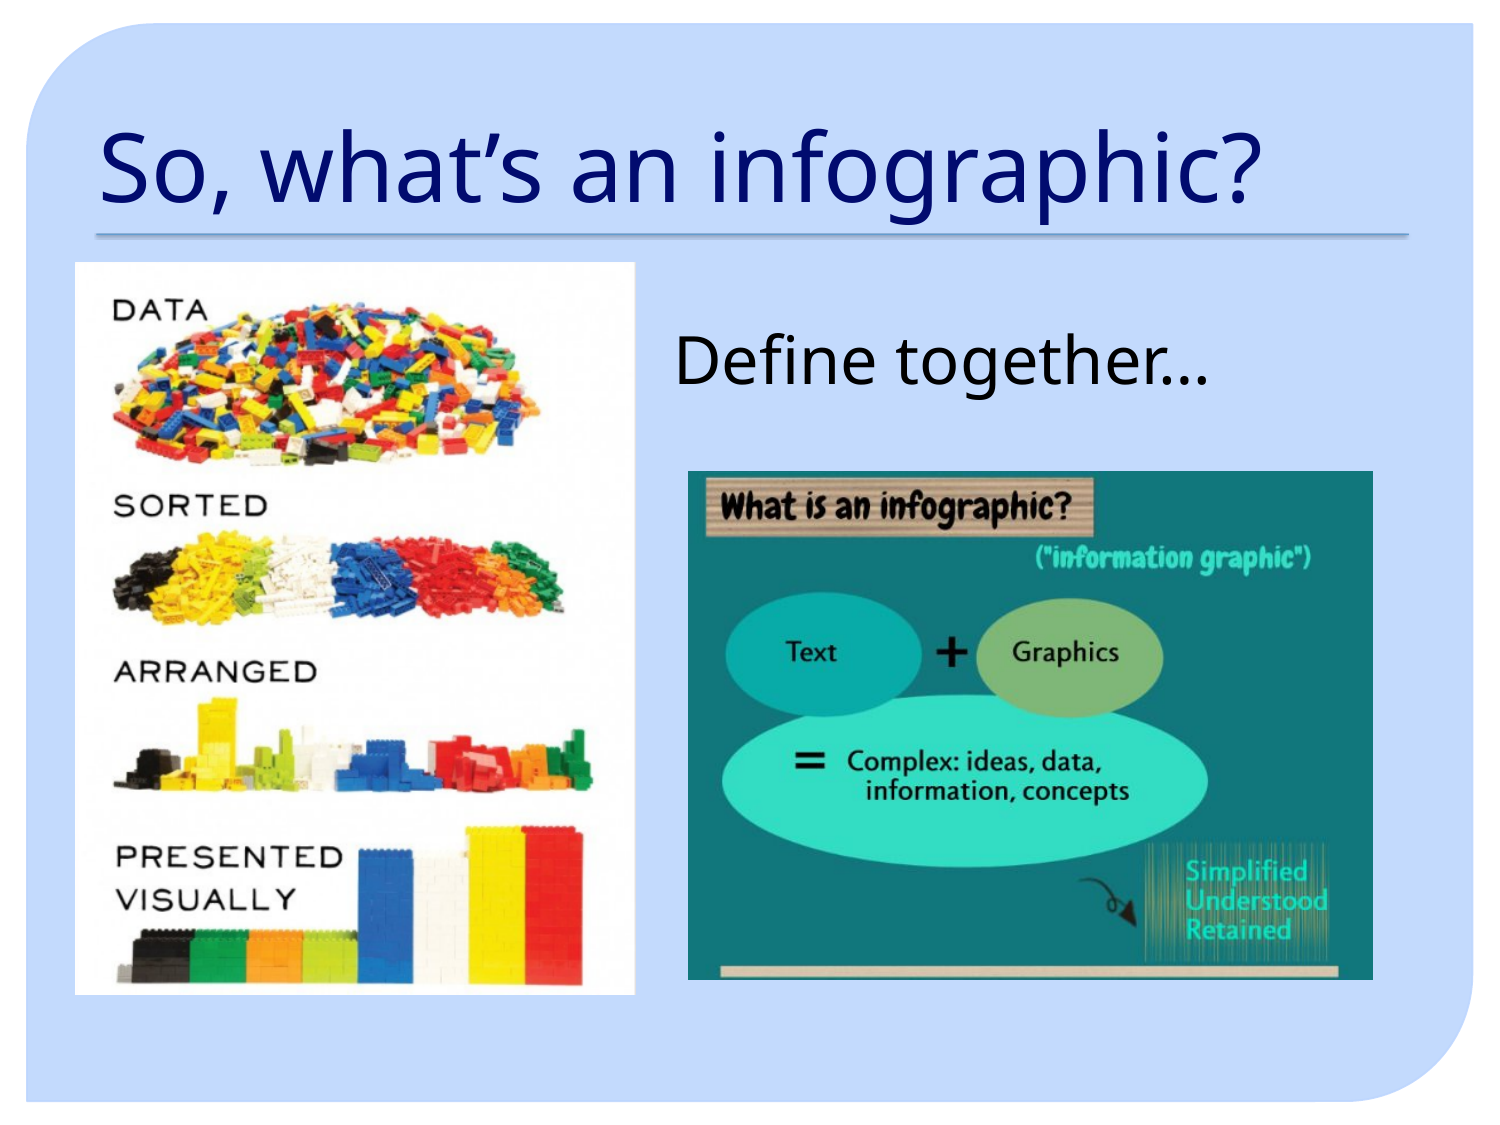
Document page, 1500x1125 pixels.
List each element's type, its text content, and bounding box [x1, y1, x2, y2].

text_box Define together… [658, 310, 1463, 405]
title So, what’s an infographic? [75, 41, 1425, 230]
picture [688, 471, 1374, 980]
picture [74, 262, 636, 995]
